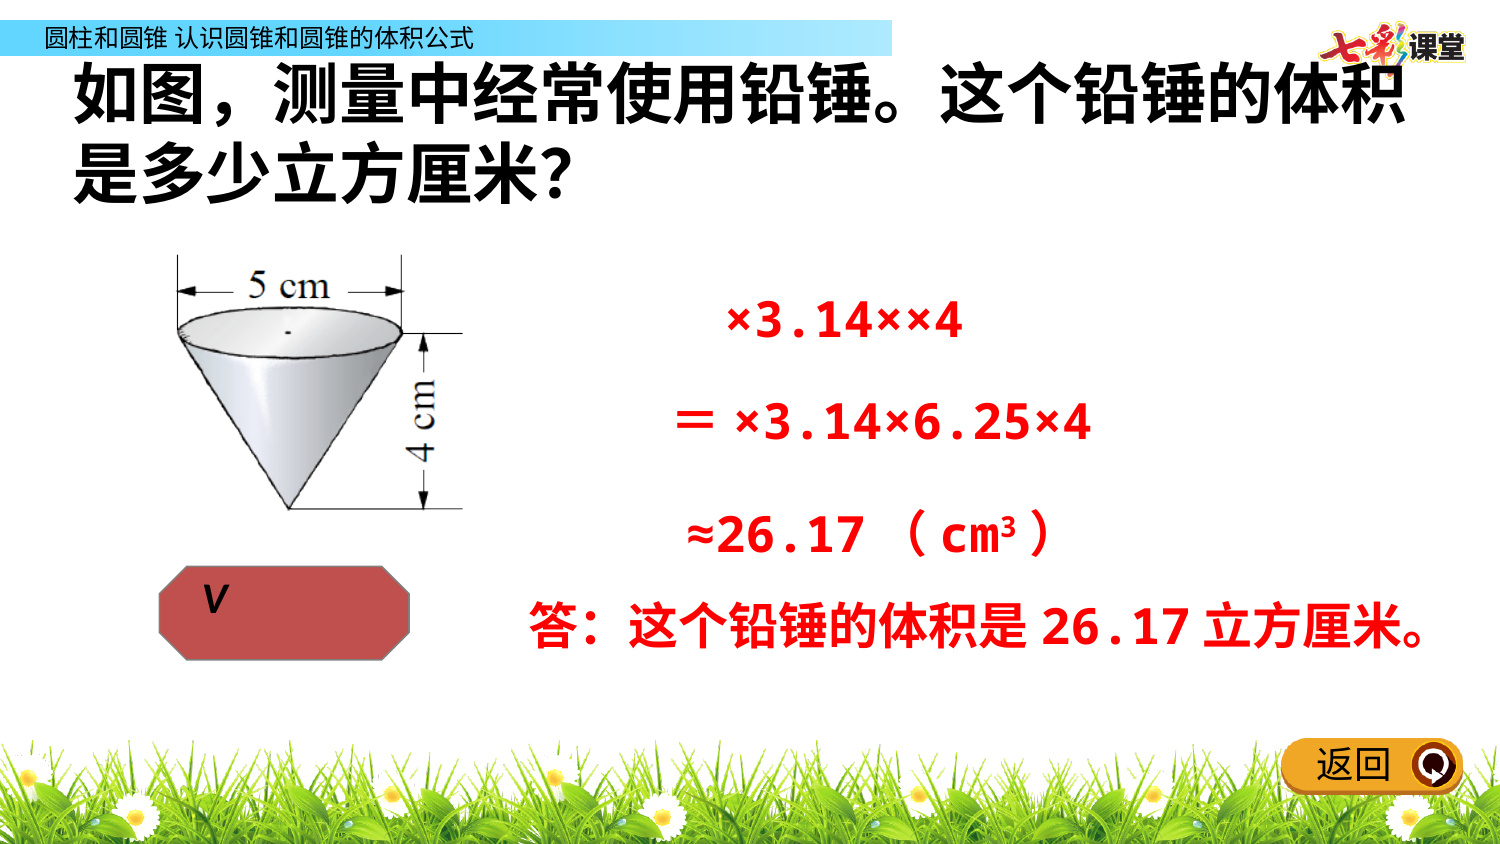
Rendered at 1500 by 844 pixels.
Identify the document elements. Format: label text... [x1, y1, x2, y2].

picture [1316, 20, 1468, 80]
text_box ≈26.17（cm3） [670, 495, 1160, 570]
text_box 答：这个铅锤的体积是26.17立方厘米。 [513, 587, 1452, 662]
text_box 如图，测量中经常使用铅锤。这个铅锤的体积是多少立方厘米？ [57, 44, 1424, 219]
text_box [1281, 733, 1464, 795]
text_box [159, 562, 410, 663]
picture [172, 244, 467, 511]
picture [0, 740, 1500, 844]
